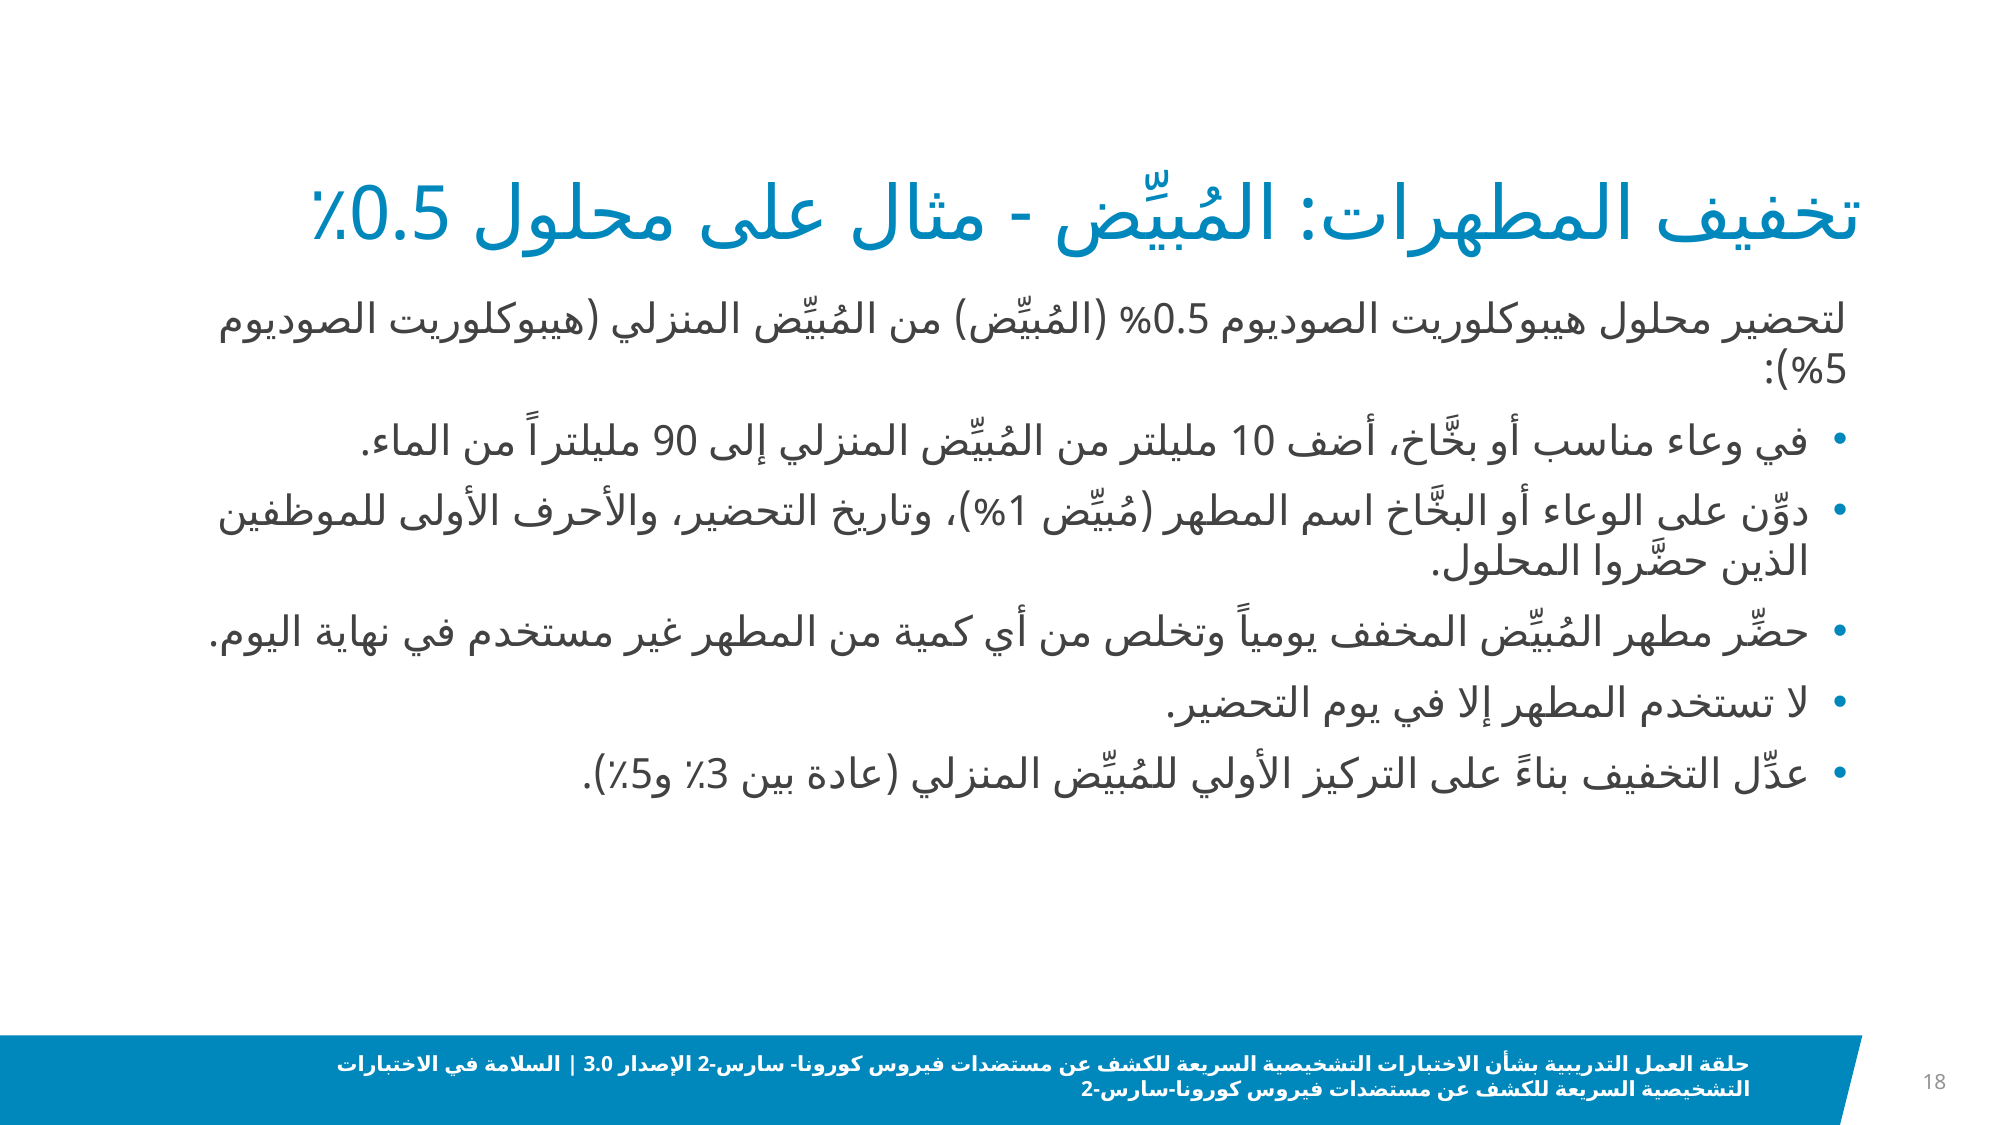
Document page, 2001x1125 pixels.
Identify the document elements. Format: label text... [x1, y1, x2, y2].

list لتحضير محلول هيبوكلوريت الصوديوم 0.5% (المُبيِّض) من المُبيِّض المنزلي (هيبوكلوريت الصوديوم 5%): في وعاء مناسب أو بخَّاخ، أضف 10 مليلتر من المُبيِّض المنزلي إلى 90 مليلتراً من الماء. دوِّن على الوعاء أو البخَّاخ اسم المطهر (مُبيِّض 1%)، وتاريخ التحضير، والأحرف الأولى للموظفين الذين حضَّروا المحلول. حضِّر مطهر المُبيِّض المخفف يومياً وتخلص من أي كمية من المطهر غير مستخدم في نهاية اليوم. لا تستخدم المطهر إلا في يوم التحضير. عدِّل التخفيف بناءً على التركيز الأولي للمُبيِّض المنزلي (عادة بين 3٪ و5٪). [137, 284, 1863, 1014]
title تخفيف المطهرات: المُبيِّض - مثال على محلول 0.5٪ [137, 100, 1863, 256]
slide_number 18 [1862, 1035, 1947, 1125]
footer حلقة العمل التدريبية بشأن الاختبارات التشخيصية السريعة للكشف عن مستضدات فيروس كورونا- سارس-2 الإصدار 3.0 | السلامة في الاختبارات التشخيصية السريعة للكشف عن مستضدات فيروس كورونا-سارس-2 [249, 1047, 1751, 1125]
